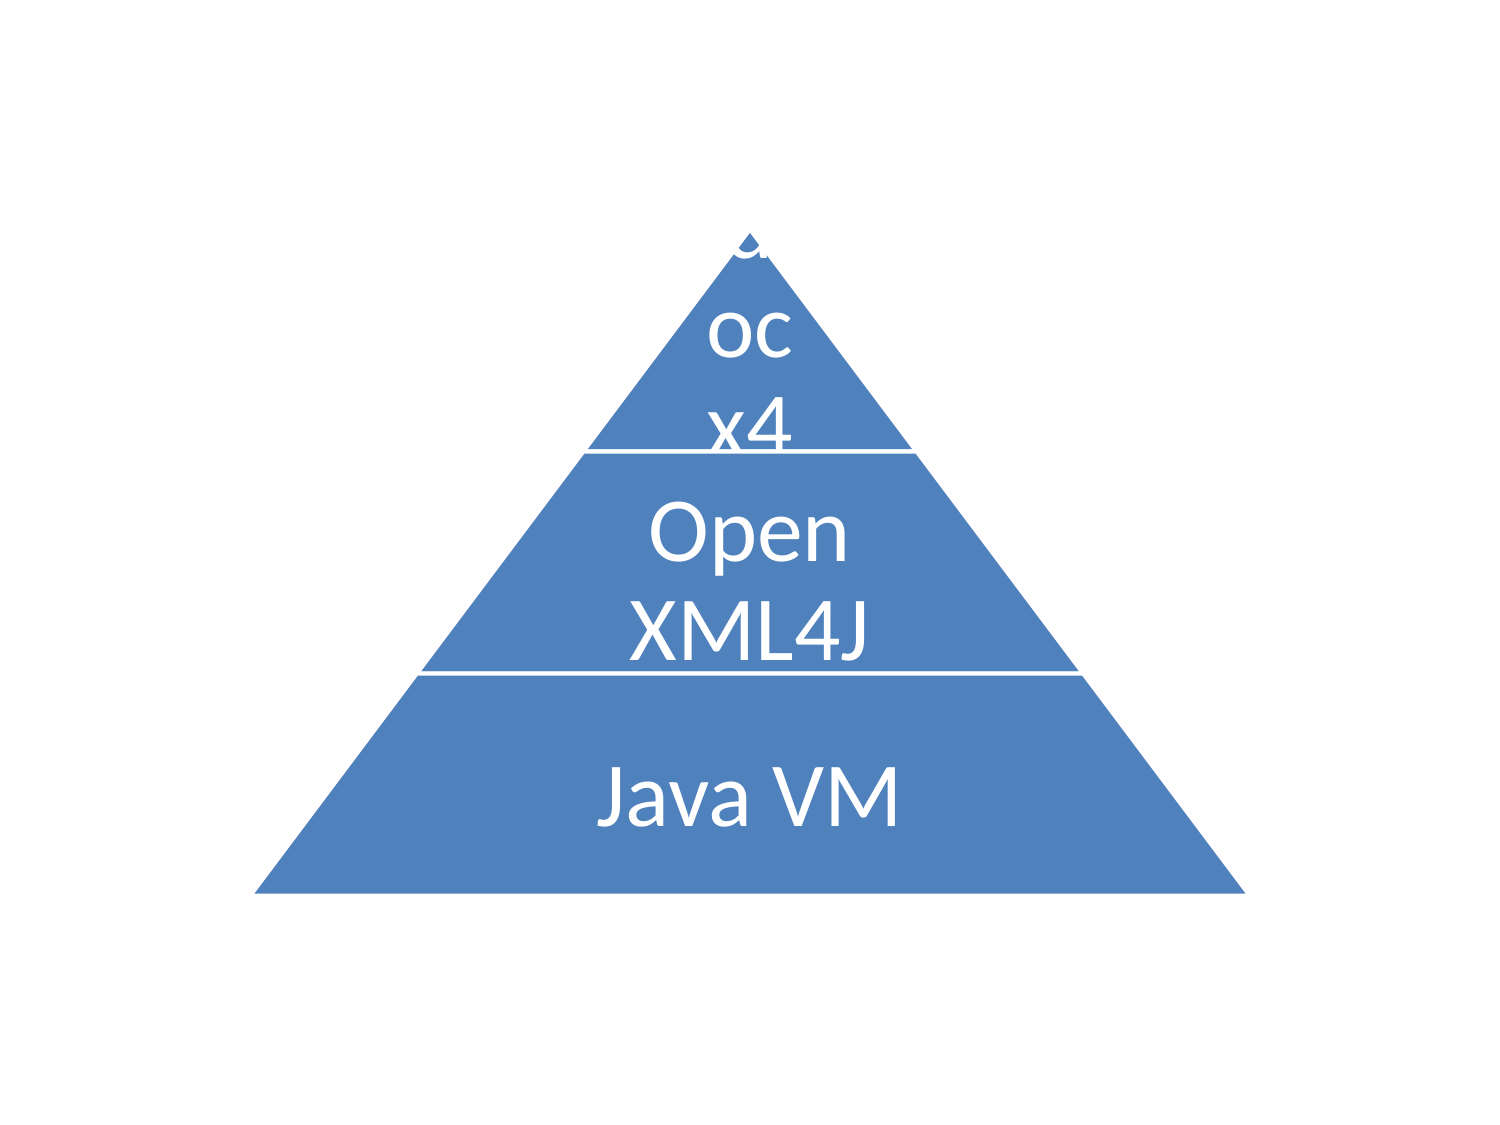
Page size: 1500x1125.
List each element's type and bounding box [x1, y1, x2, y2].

text_box [249, 228, 1251, 897]
